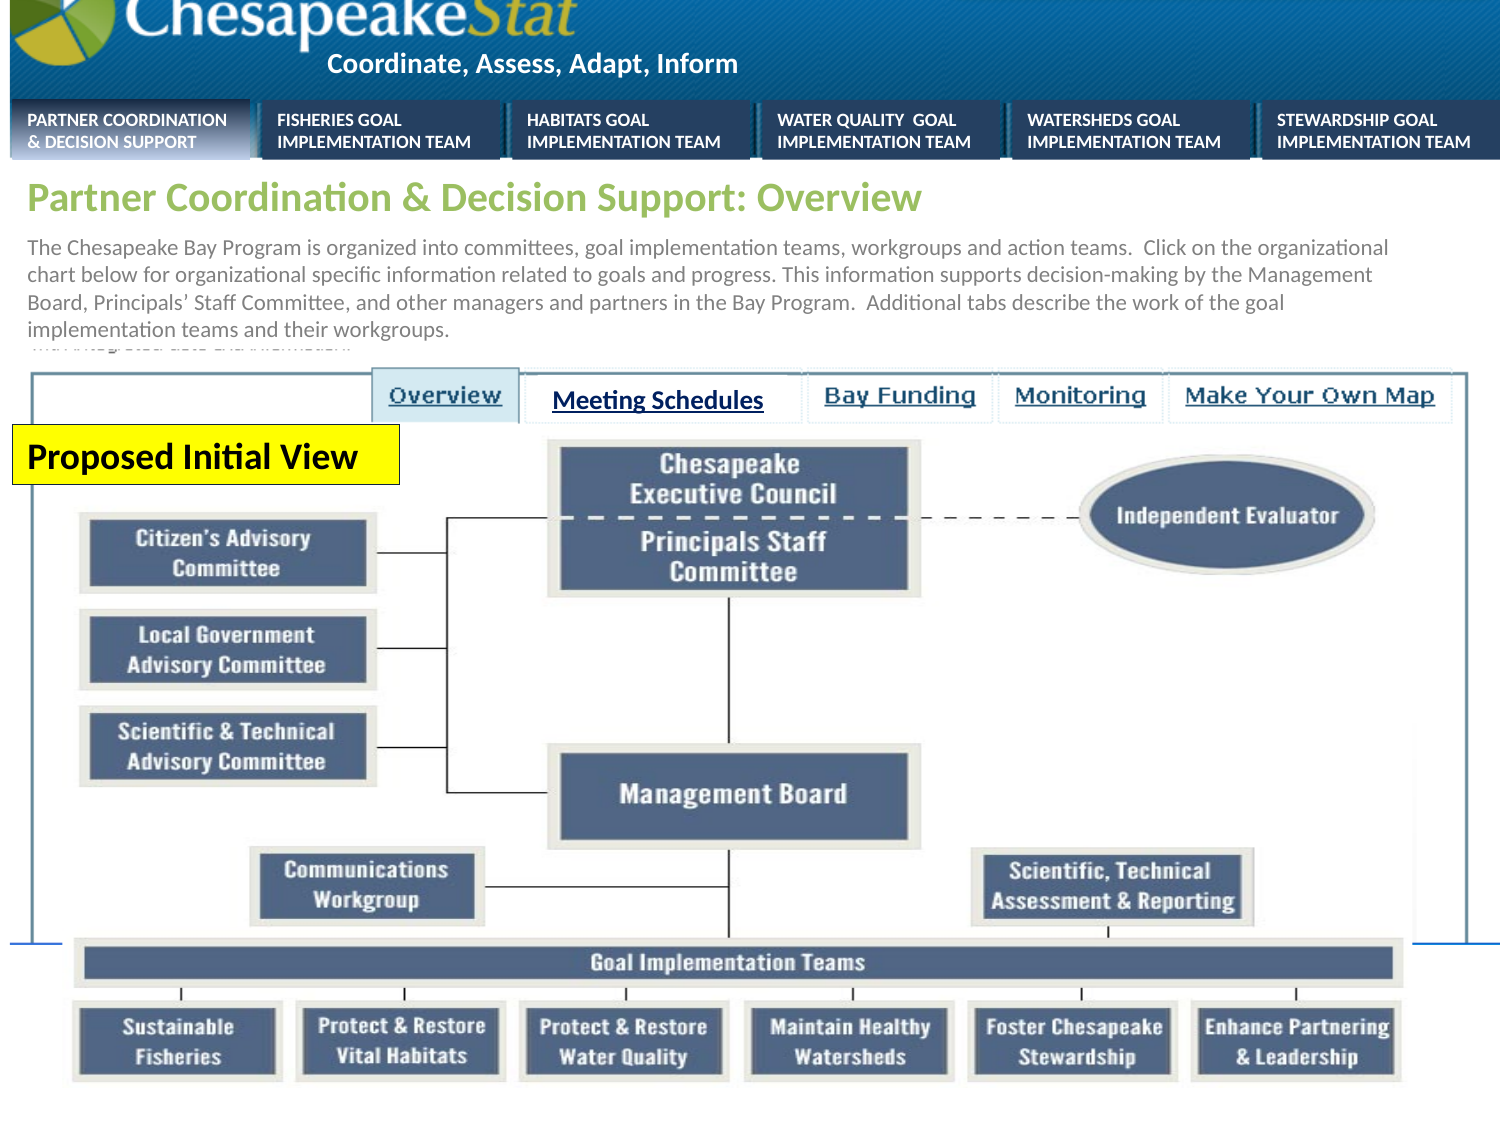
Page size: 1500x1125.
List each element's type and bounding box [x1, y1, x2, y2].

picture [9, 0, 1500, 1088]
text_box [262, 99, 1500, 161]
